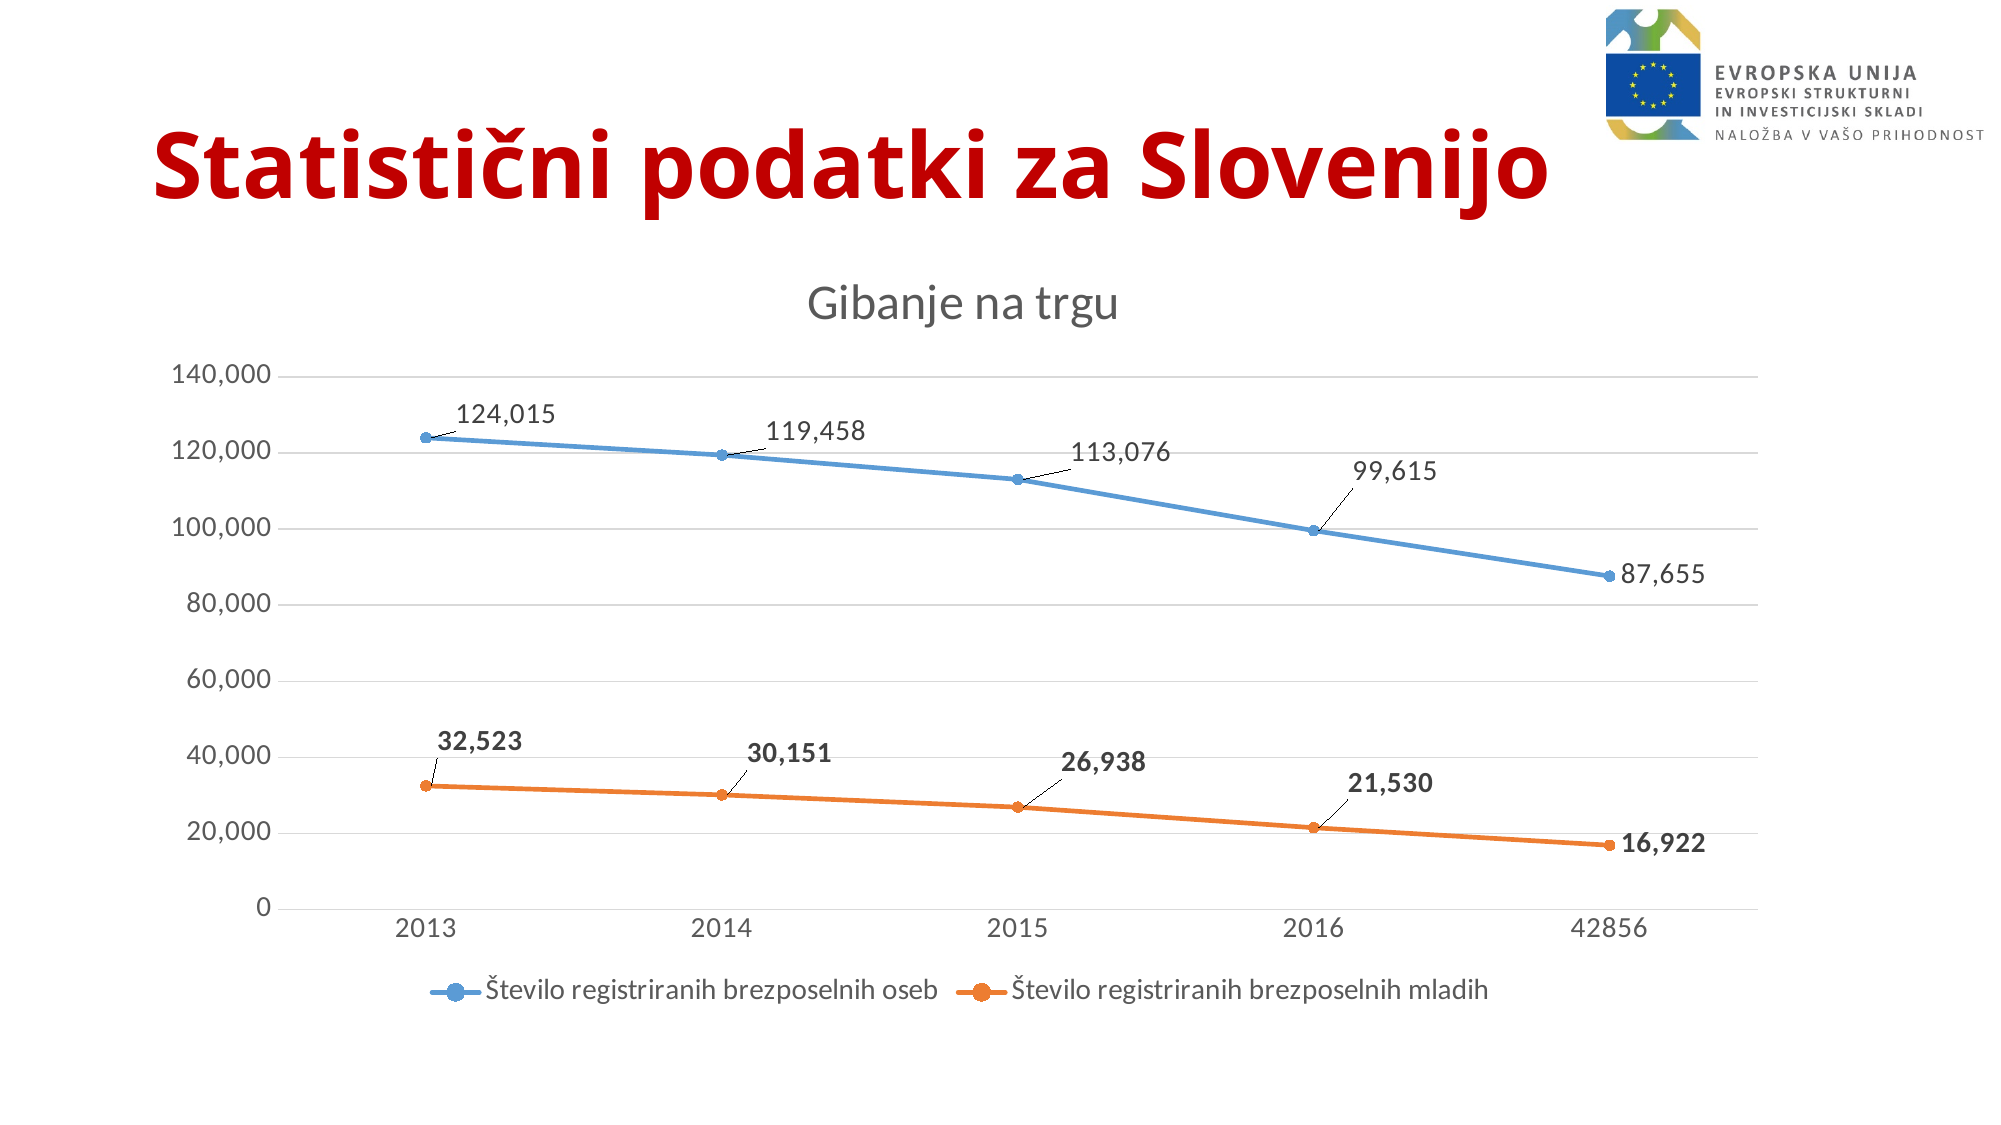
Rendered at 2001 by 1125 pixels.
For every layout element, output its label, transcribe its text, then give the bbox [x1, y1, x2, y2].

chart [137, 243, 1791, 1014]
title Statistični podatki za Slovenijo [137, 59, 1863, 278]
picture [1606, 5, 1984, 144]
